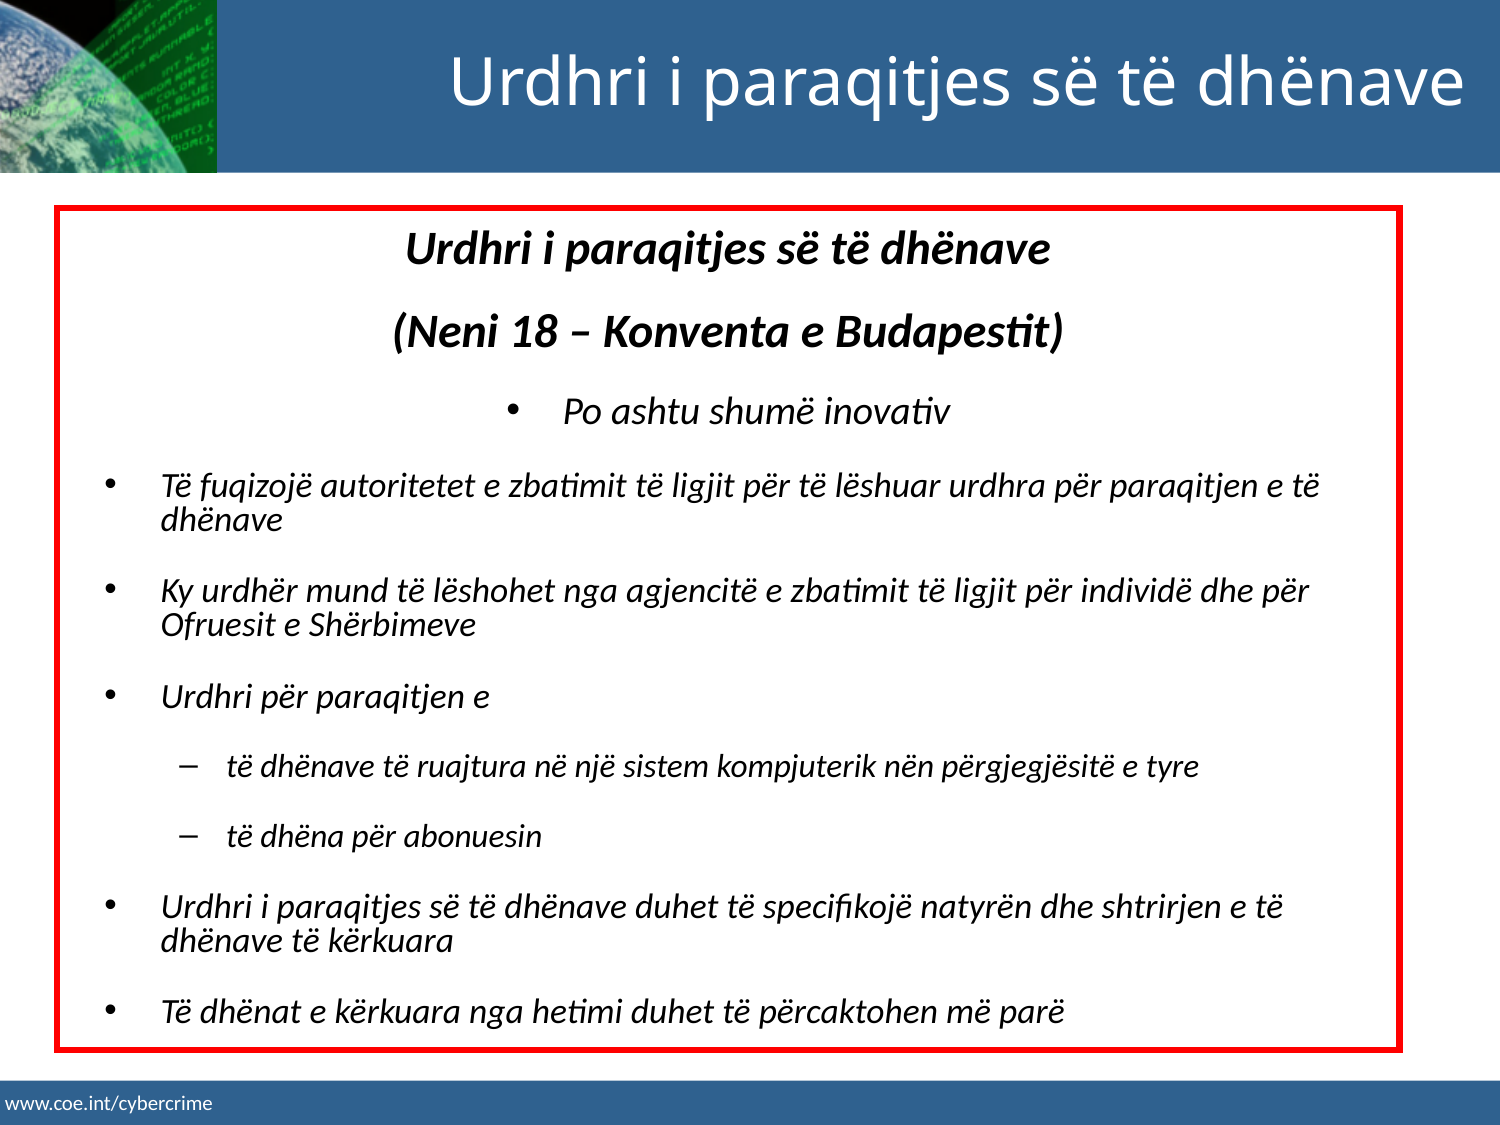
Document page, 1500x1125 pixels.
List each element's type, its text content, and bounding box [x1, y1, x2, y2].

picture [0, 0, 217, 173]
text_box Urdhri i paraqitjes së të dhënave (Neni 18 – Konventa e Budapestit) Po ashtu shumë inovativ Të fuqizojë autoritetet e zbatimit të ligjit për të lëshuar urdhra për paraqitjen e të dhënave Ky urdhër mund të lëshohet nga agjencitë e zbatimit të ligjit për individë dhe për Ofruesit e Shërbimeve Urdhri për paraqitjen e të dhënave të ruajtura në një sistem kompjuterik nën përgjegjësitë e tyre të dhëna për abonuesin Urdhri i paraqitjes së të dhënave duhet të specifikojë natyrën dhe shtrirjen e të dhënave të kërkuara Të dhënat e kërkuara nga hetimi duhet të përcaktohen më parë [57, 208, 1400, 1050]
text_box Urdhri i paraqitjes së të dhënave [230, 31, 1483, 126]
